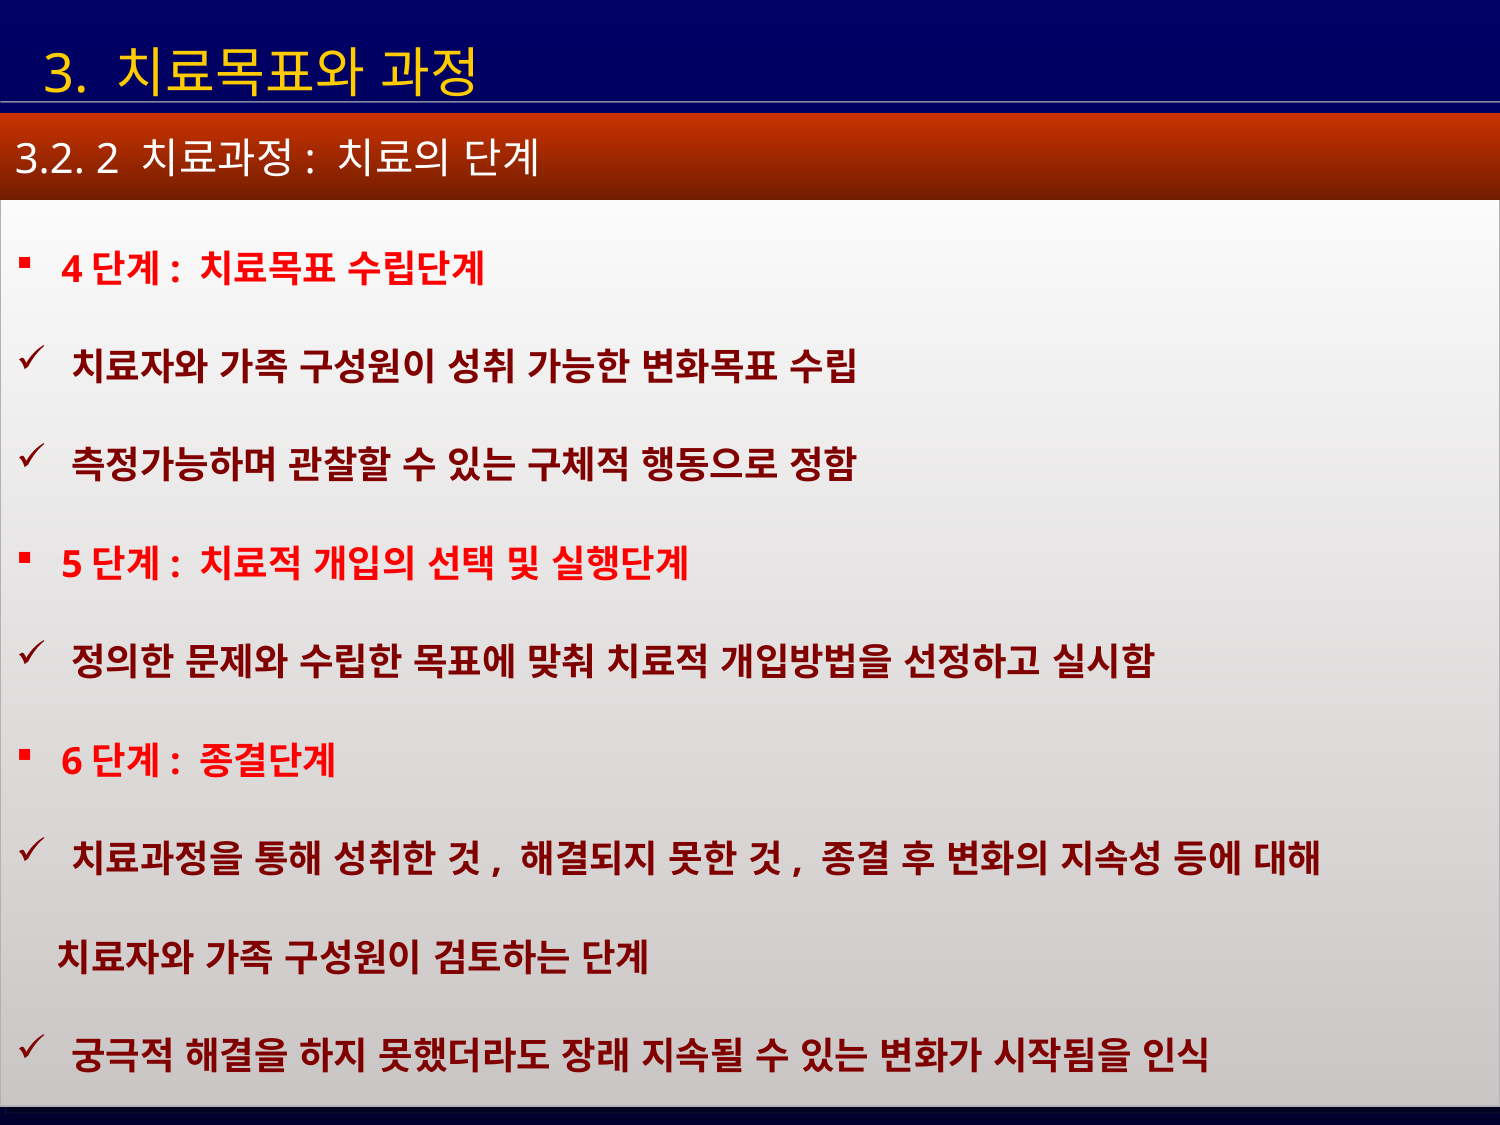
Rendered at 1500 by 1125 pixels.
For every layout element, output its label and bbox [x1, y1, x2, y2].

text_box [0, 30, 1500, 1107]
